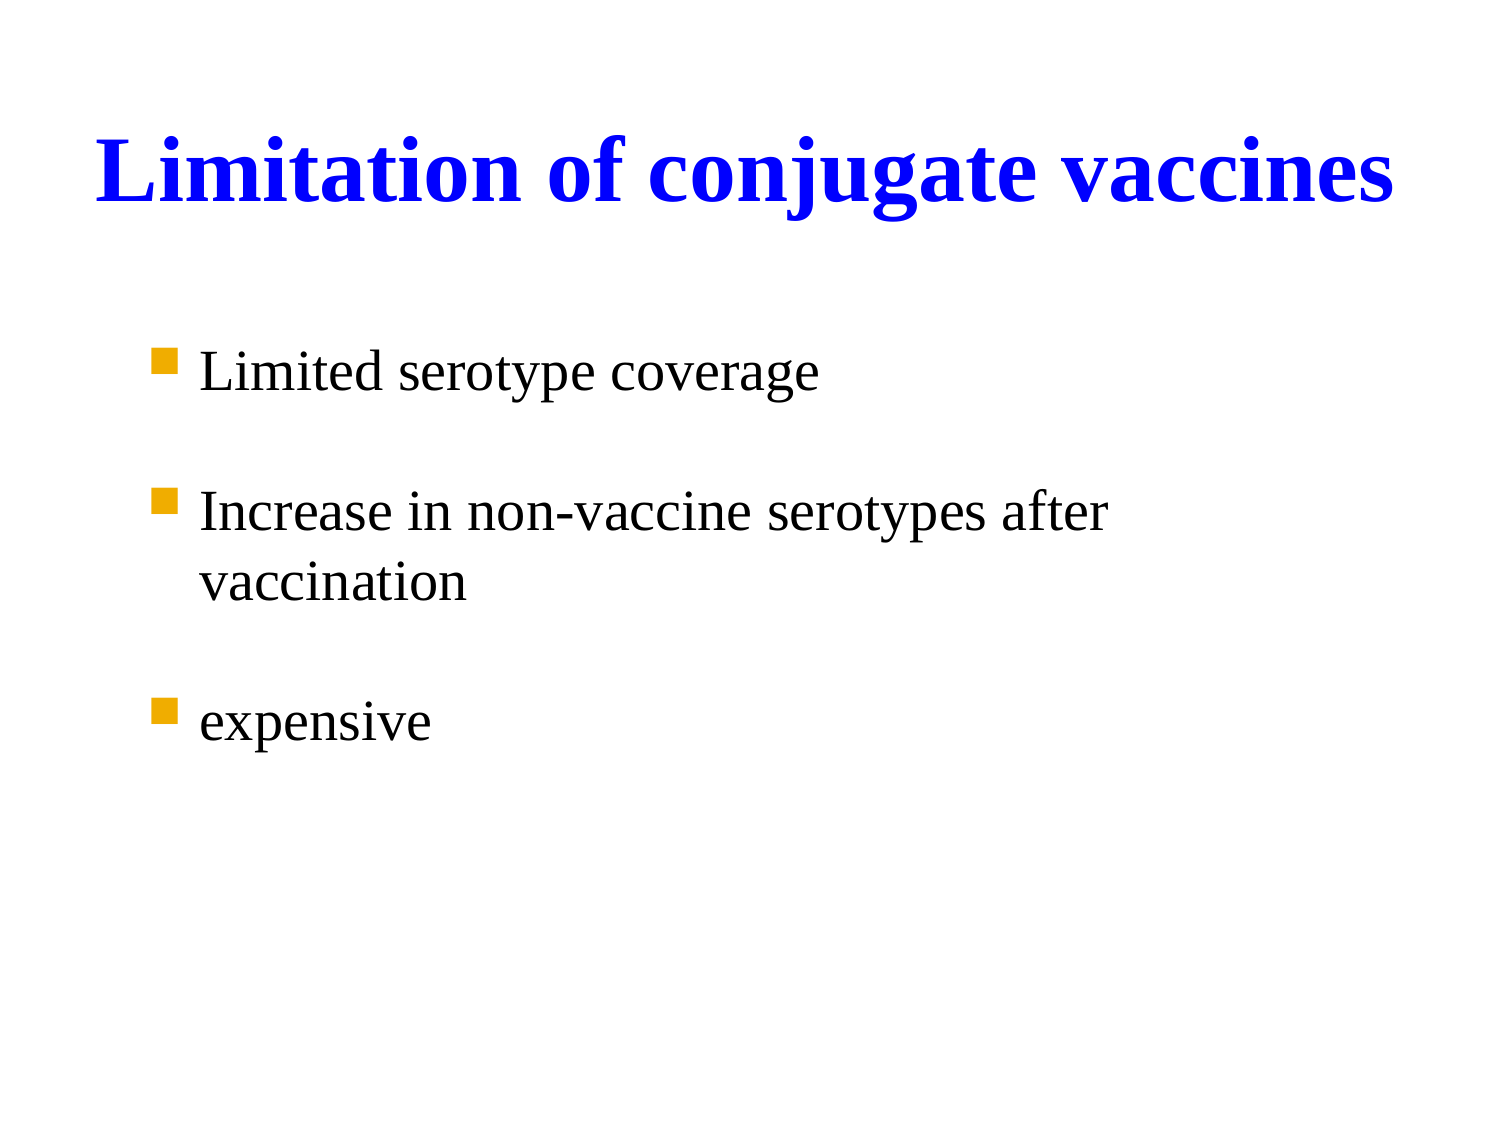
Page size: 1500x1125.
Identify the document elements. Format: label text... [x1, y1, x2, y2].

text_box Limited serotype coverage Increase in non-vaccine serotypes after vaccination expensive [112, 324, 1388, 868]
text_box Limitation of conjugate vaccines [81, 99, 1412, 288]
